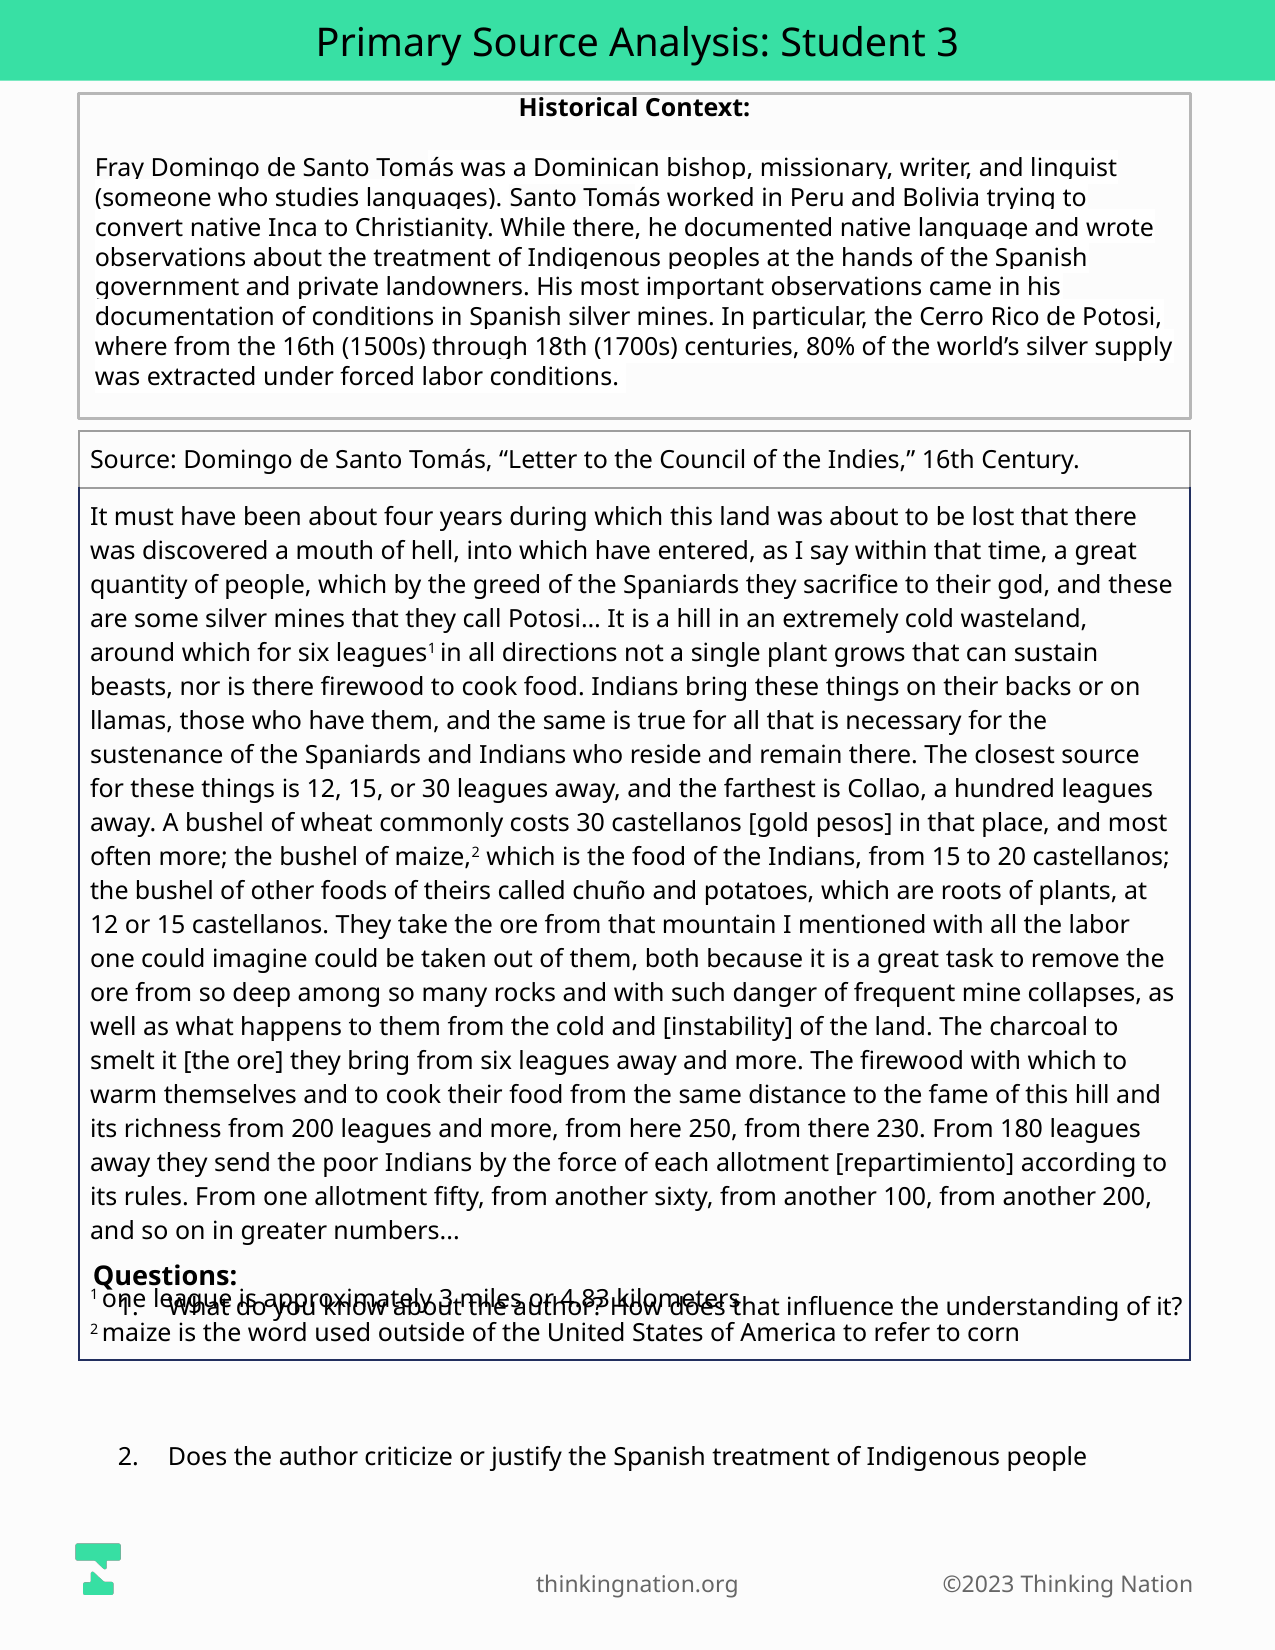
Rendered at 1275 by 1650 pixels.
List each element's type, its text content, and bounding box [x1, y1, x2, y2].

table_header Source: Domingo de Santo Tomás, “Letter to the Council of the Indies,” 16th Century. [80, 432, 1189, 487]
table_cell It must have been about four years during which this land was about to be lost that there was discovered a mouth of hell, into which have entered, as I say within that time, a great quantity of people, which by the greed of the Spaniards they sacrifice to their god, and these are some silver mines that they call Potosi… It is a hill in an extremely cold wasteland, around which for six leagues1 in all directions not a single plant grows that can sustain beasts, nor is there firewood to cook food. Indians bring these things on their backs or on llamas, those who have them, and the same is true for all that is necessary for the sustenance of the Spaniards and Indians who reside and remain there. The closest source for these things is 12, 15, or 30 leagues away, and the farthest is Collao, a hundred leagues away. A bushel of wheat commonly costs 30 castellanos [gold pesos] in that place, and most often more; the bushel of maize,2 which is the food of the Indians, from 15 to 20 castellanos; the bushel of other foods of theirs called chuño and potatoes, which are roots of plants, at 12 or 15 castellanos. They take the ore from that mountain I mentioned with all the labor one could imagine could be taken out of them, both because it is a great task to remove the ore from so deep among so many rocks and with such danger of frequent mine collapses, as well as what happens to them from the cold and [instability] of the land. The charcoal to smelt it [the ore] they bring from six leagues away and more. The firewood with which to warm themselves and to cook their food from the same distance to the fame of this hill and its richness from 200 leagues and more, from here 250, from there 230. From 180 leagues away they send the poor Indians by the force of each allotment [repartimiento] according to its rules. From one allotment fifty, from another sixty, from another 100, from another 200, and so on in greater numbers... 1 one league is approximately 3 miles or 4.83 kilometers 2 maize is the word used outside of the United States of America to refer to corn [80, 489, 1189, 1243]
picture [62, 1533, 134, 1605]
text_box Historical Context: Fray Domingo de Santo Tomás was a Dominican bishop, missionary, writer, and linguist (someone who studies languages). Santo Tomás worked in Peru and Bolivia trying to convert native Inca to Christianity. While there, he documented native language and wrote observations about the treatment of Indigenous peoples at the hands of the Spanish government and private landowners. His most important observations came in his documentation of conditions in Spanish silver mines. In particular, the Cerro Rico de Potosi, where from the 16th (1500s) through 18th (1700s) centuries, 80% of the world’s silver supply was extracted under forced labor conditions. [78, 93, 1191, 419]
text_box Questions: What do you know about the author? How does that influence the understanding of it? Does the author criticize or justify the Spanish treatment of Indigenous people [77, 1243, 1213, 1516]
text_box ©2023 Thinking Nation [907, 1553, 1210, 1605]
text_box Primary Source Analysis: Student 3 [0, 0, 1275, 81]
text_box thinkingnation.org [486, 1553, 789, 1605]
